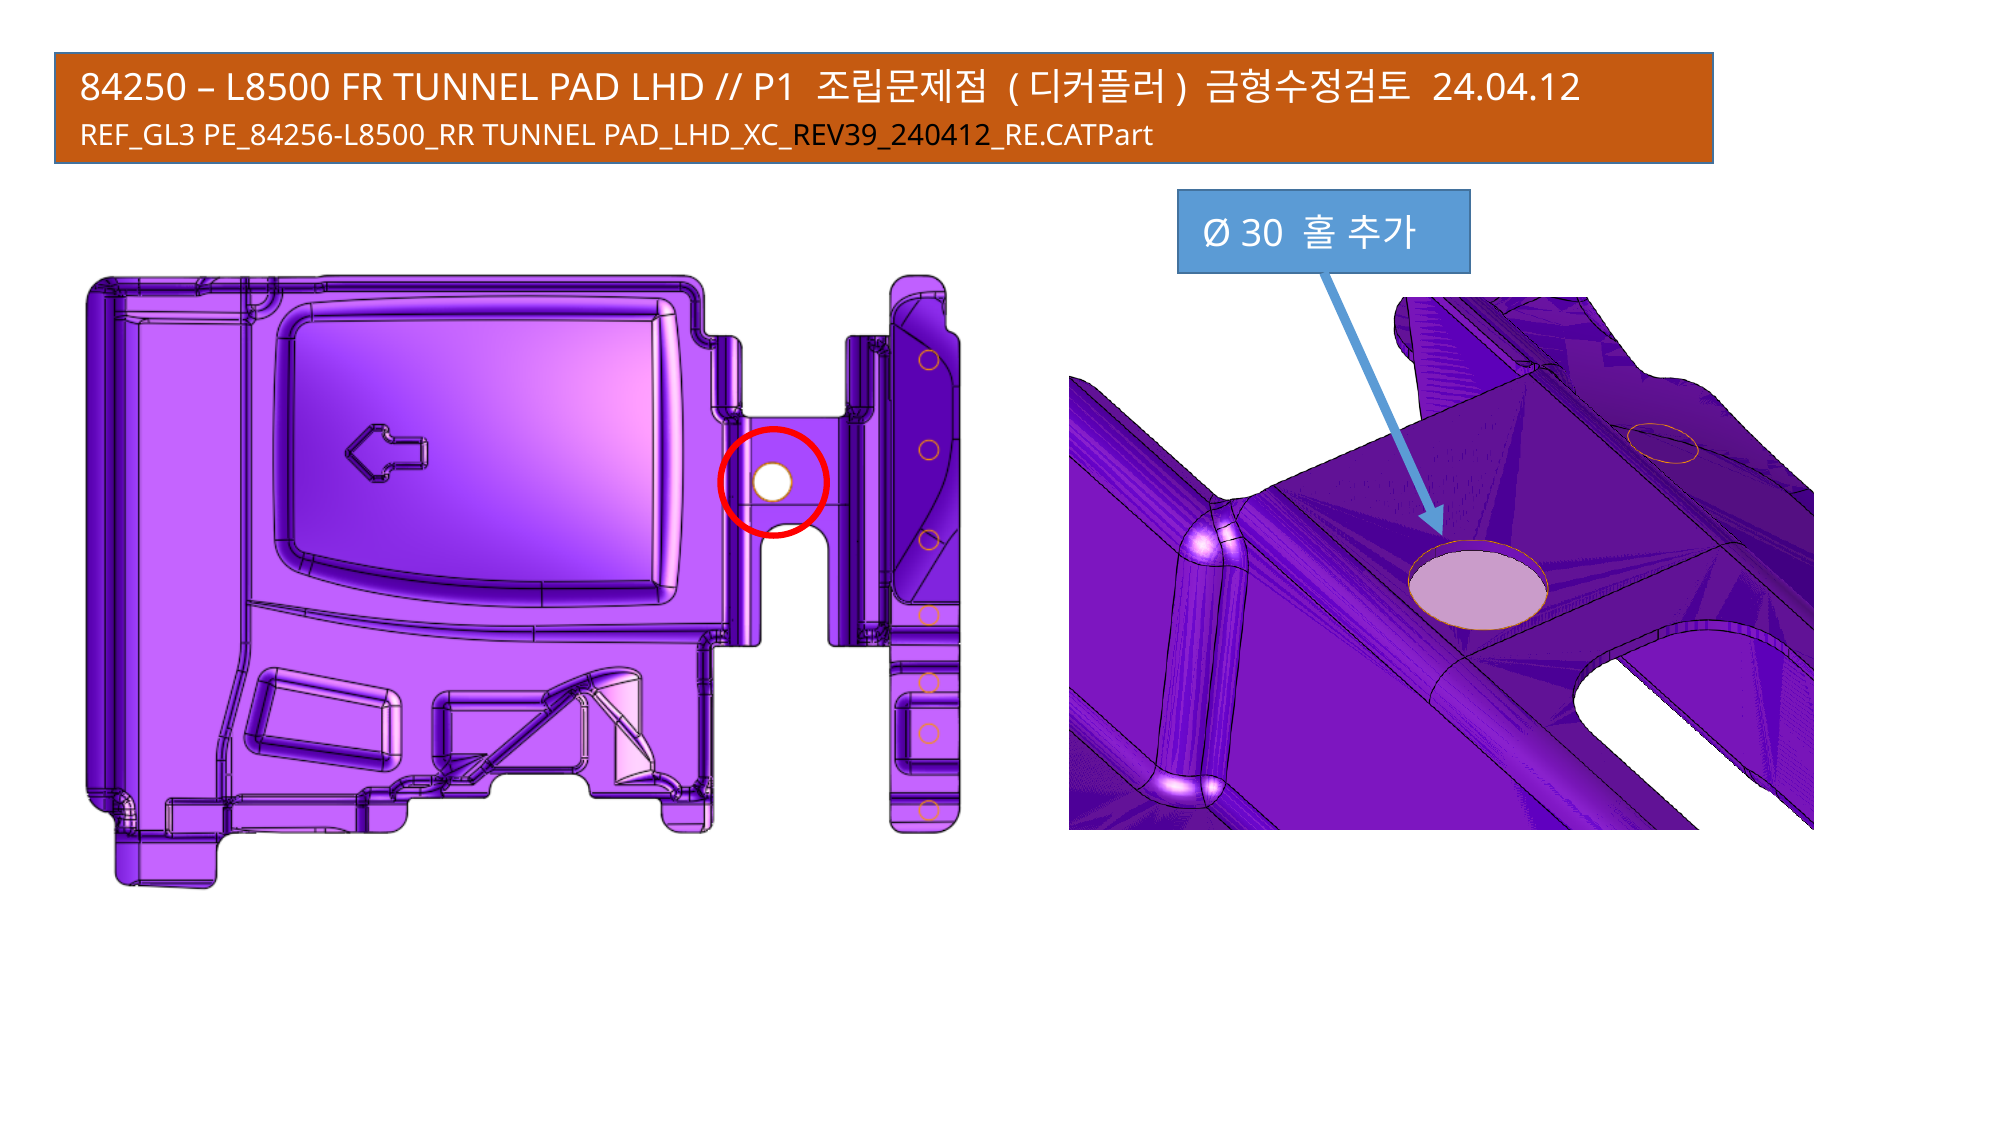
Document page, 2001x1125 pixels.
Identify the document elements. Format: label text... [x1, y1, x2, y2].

picture [67, 252, 982, 916]
text_box Ø 30 홀 추가 [1177, 189, 1471, 274]
text_box 84250 – L8500 FR TUNNEL PAD LHD // P1 조립문제점 (디커플러) 금형수정검토 24.04.12 REF_GL3 PE_84256-L8500_RR TUNNEL PAD_LHD_XC_REV39_240412_RE.CATPart [54, 52, 1714, 164]
picture [1069, 297, 1814, 830]
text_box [1323, 272, 1443, 536]
